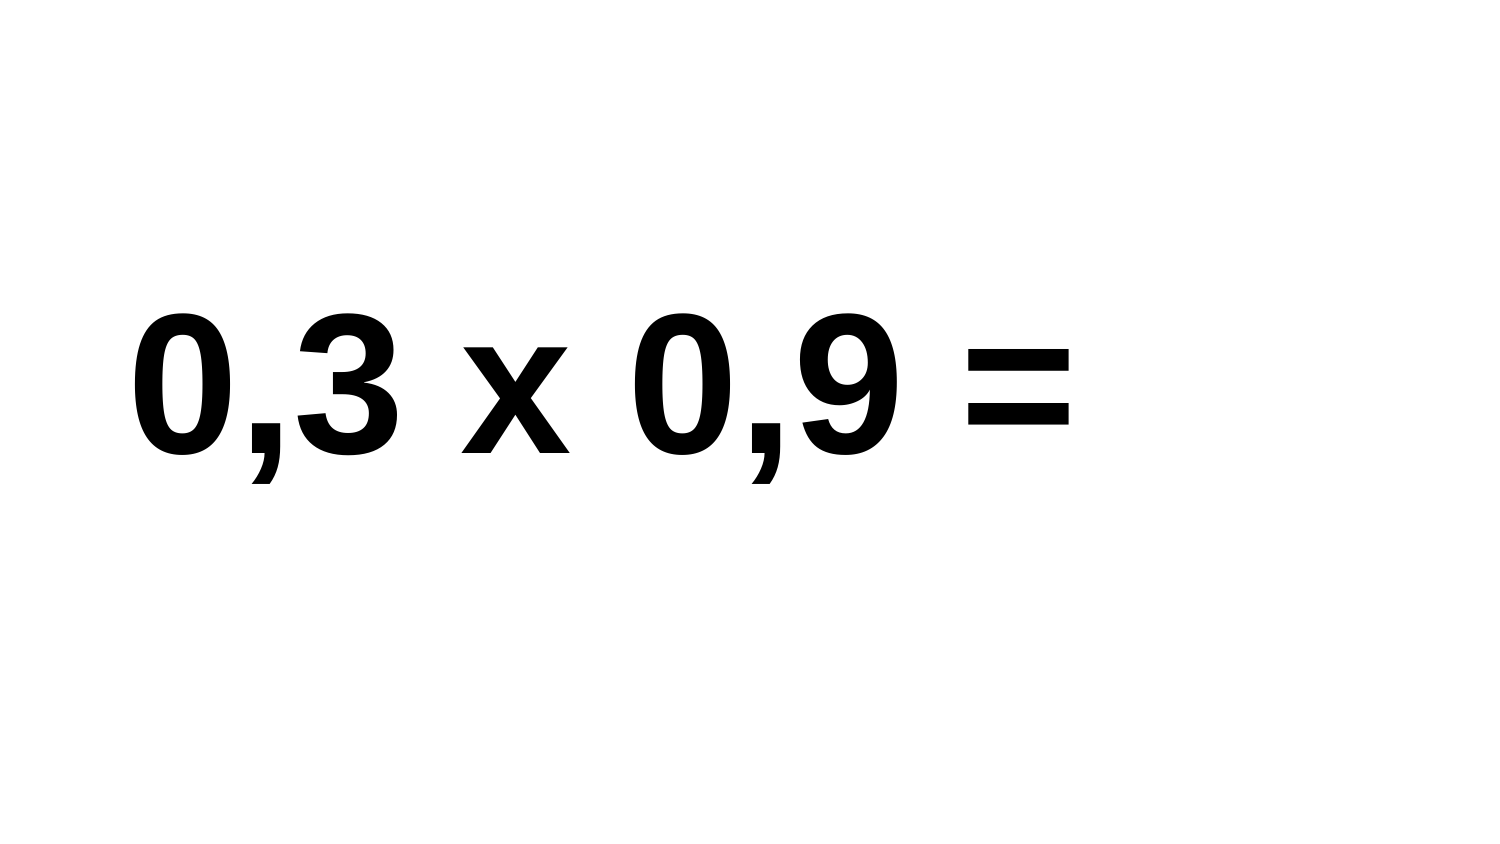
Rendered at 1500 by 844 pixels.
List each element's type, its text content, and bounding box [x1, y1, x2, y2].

text_box 0,3 x 0,9 = [112, 318, 1388, 509]
